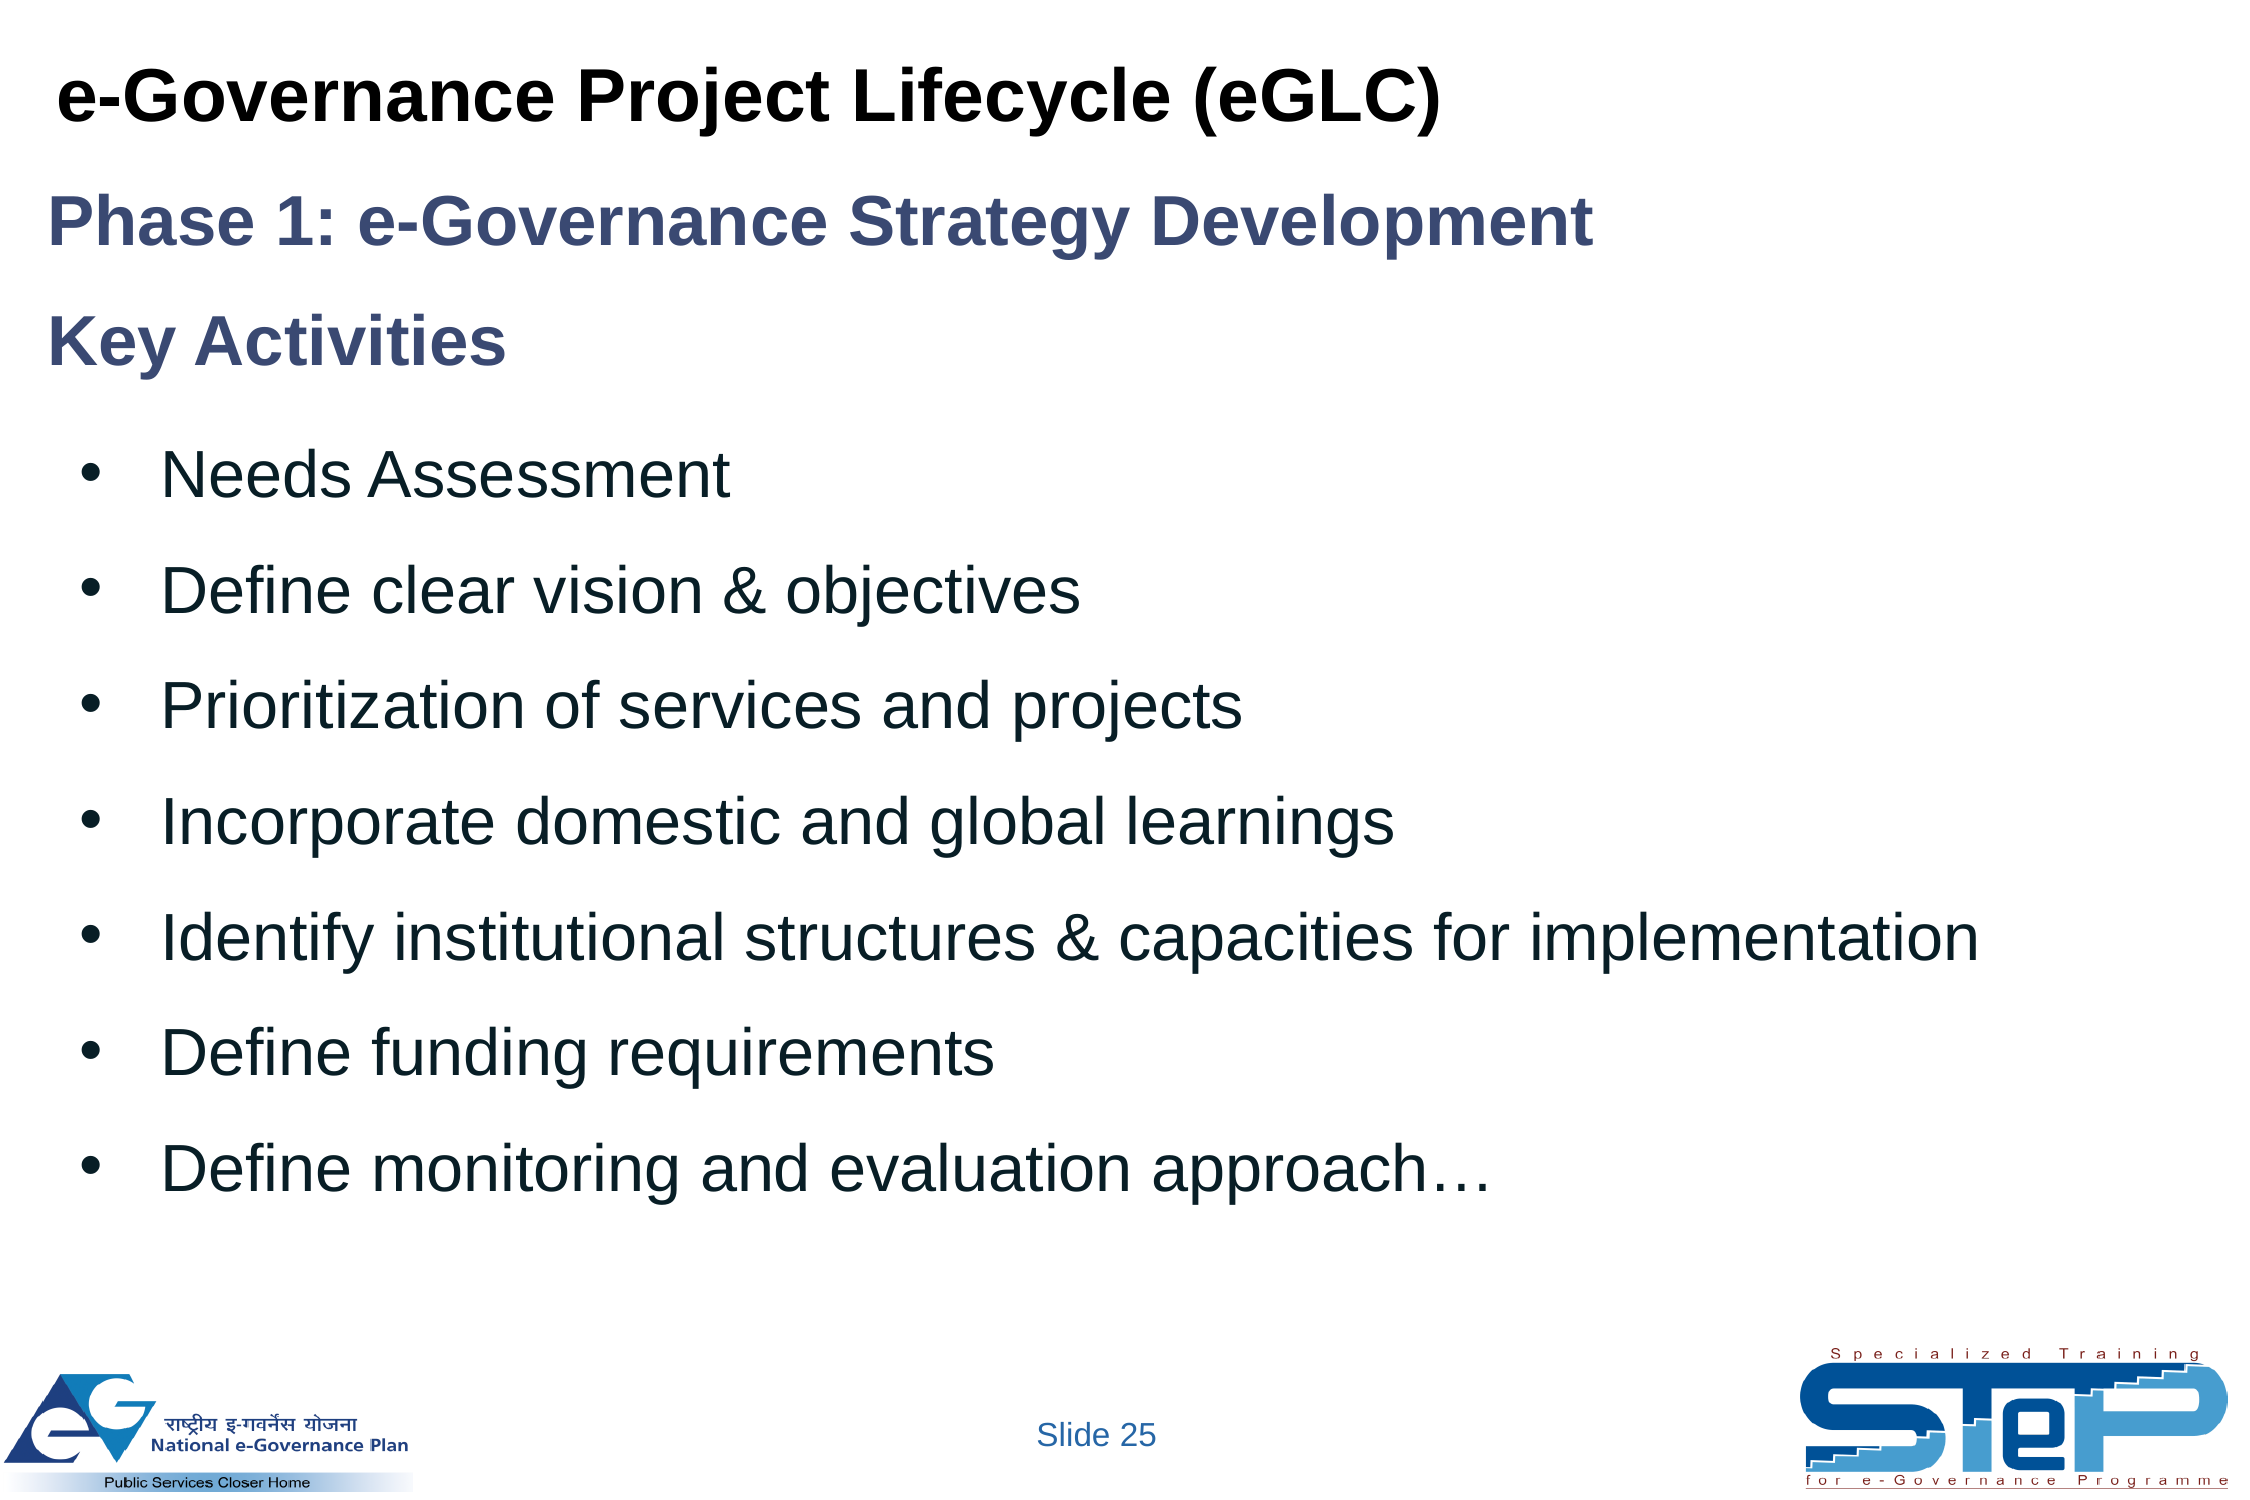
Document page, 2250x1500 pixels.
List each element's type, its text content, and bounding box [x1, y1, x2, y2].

title e-Governance Project Lifecycle (eGLC) [56, 16, 2082, 147]
text_box Key Activities [47, 266, 675, 407]
picture [3, 1374, 413, 1492]
text_box Phase 1: e-Governance Strategy Development [47, 147, 2092, 288]
text_box Needs Assessment Define clear vision & objectives Prioritization of services and projects Incorporate domestic and global learnings Identify institutional structures & capacities for implementation Define funding requirements Define monitoring and evaluation approach… [56, 420, 2157, 1216]
picture [1800, 1348, 2228, 1489]
